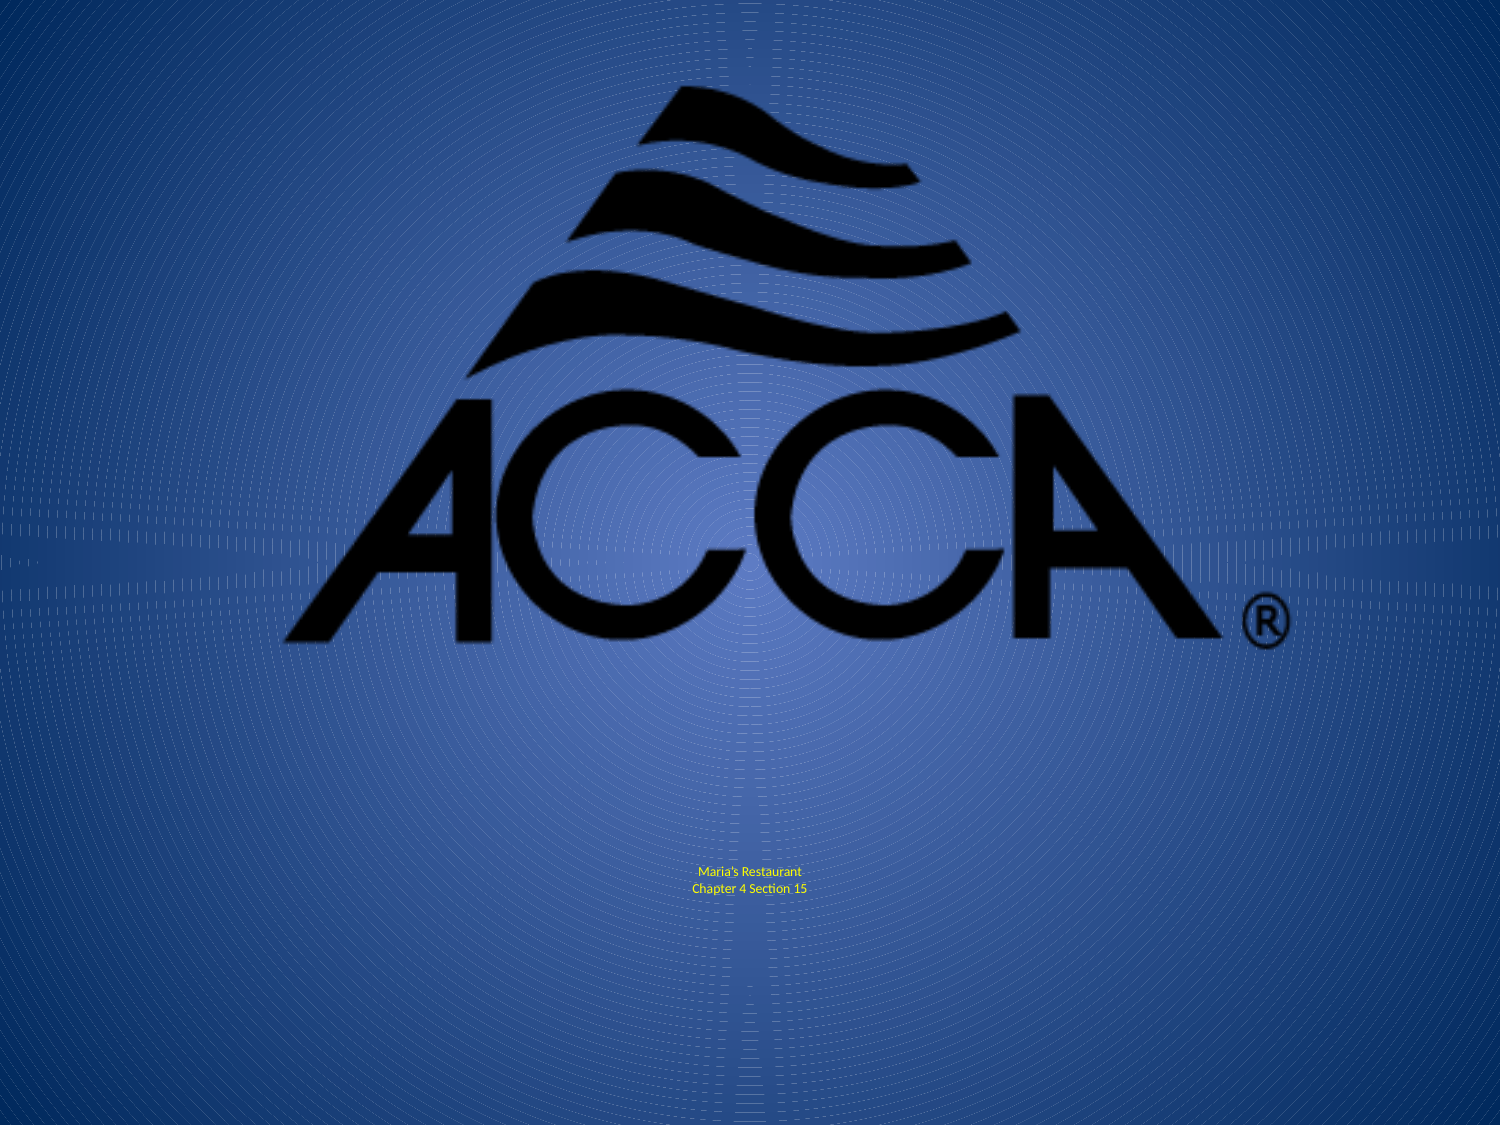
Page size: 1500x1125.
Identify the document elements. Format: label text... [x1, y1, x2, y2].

picture [237, 24, 1334, 738]
title Maria’s Restaurant Chapter 4 Section 15 [0, 837, 1500, 938]
